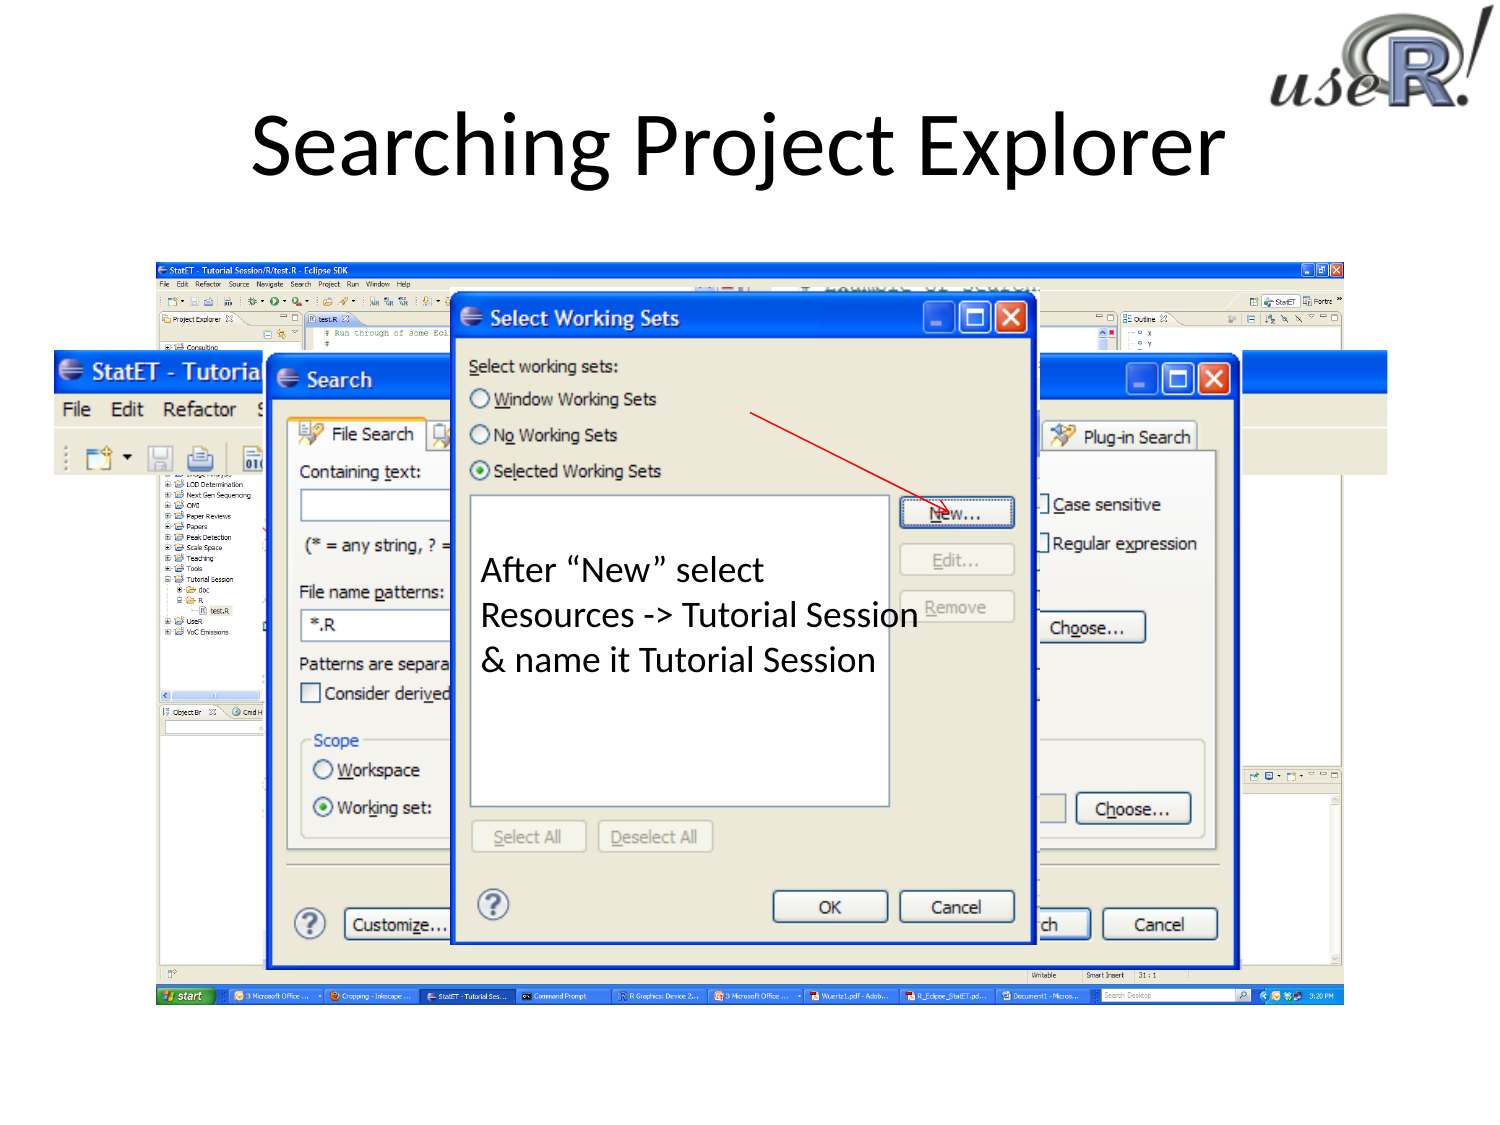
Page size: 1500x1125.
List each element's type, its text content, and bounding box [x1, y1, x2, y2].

picture [1265, 0, 1500, 113]
picture [53, 262, 1388, 1006]
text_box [749, 412, 951, 513]
title Searching Project Explorer [75, 45, 1425, 233]
